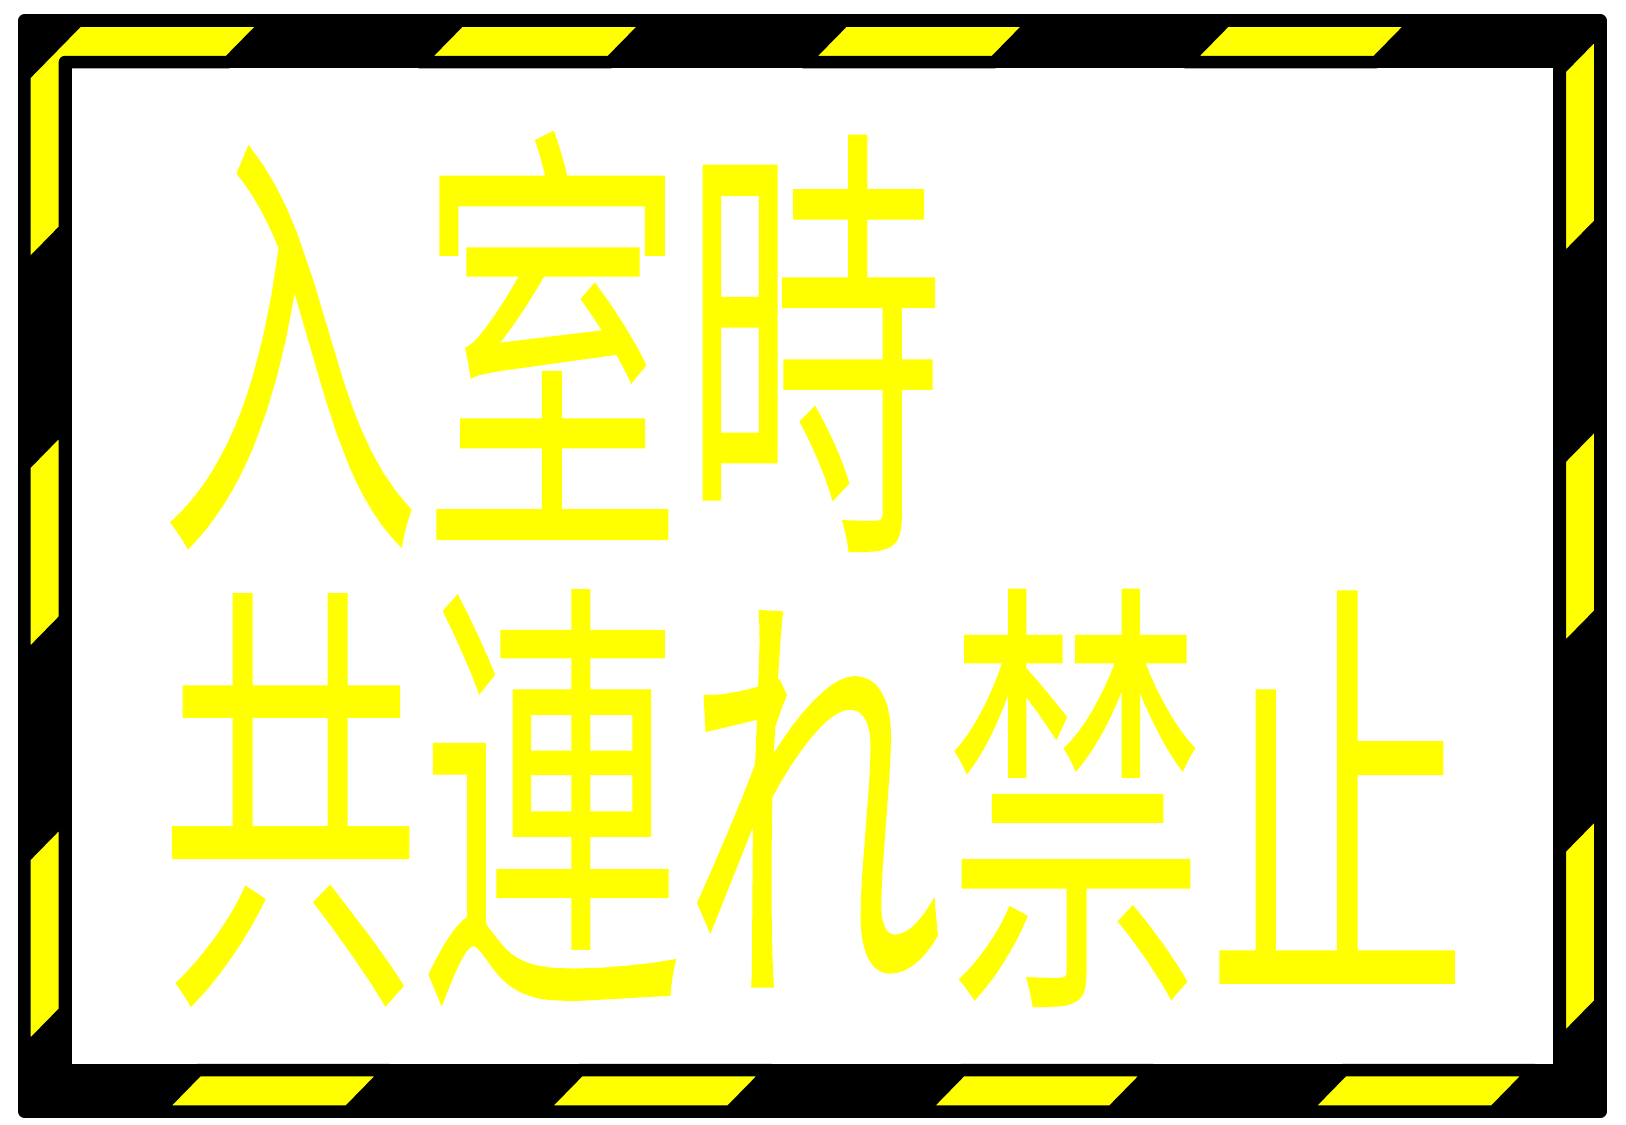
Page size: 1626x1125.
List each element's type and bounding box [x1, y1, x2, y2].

text_box [24, 20, 1601, 1112]
